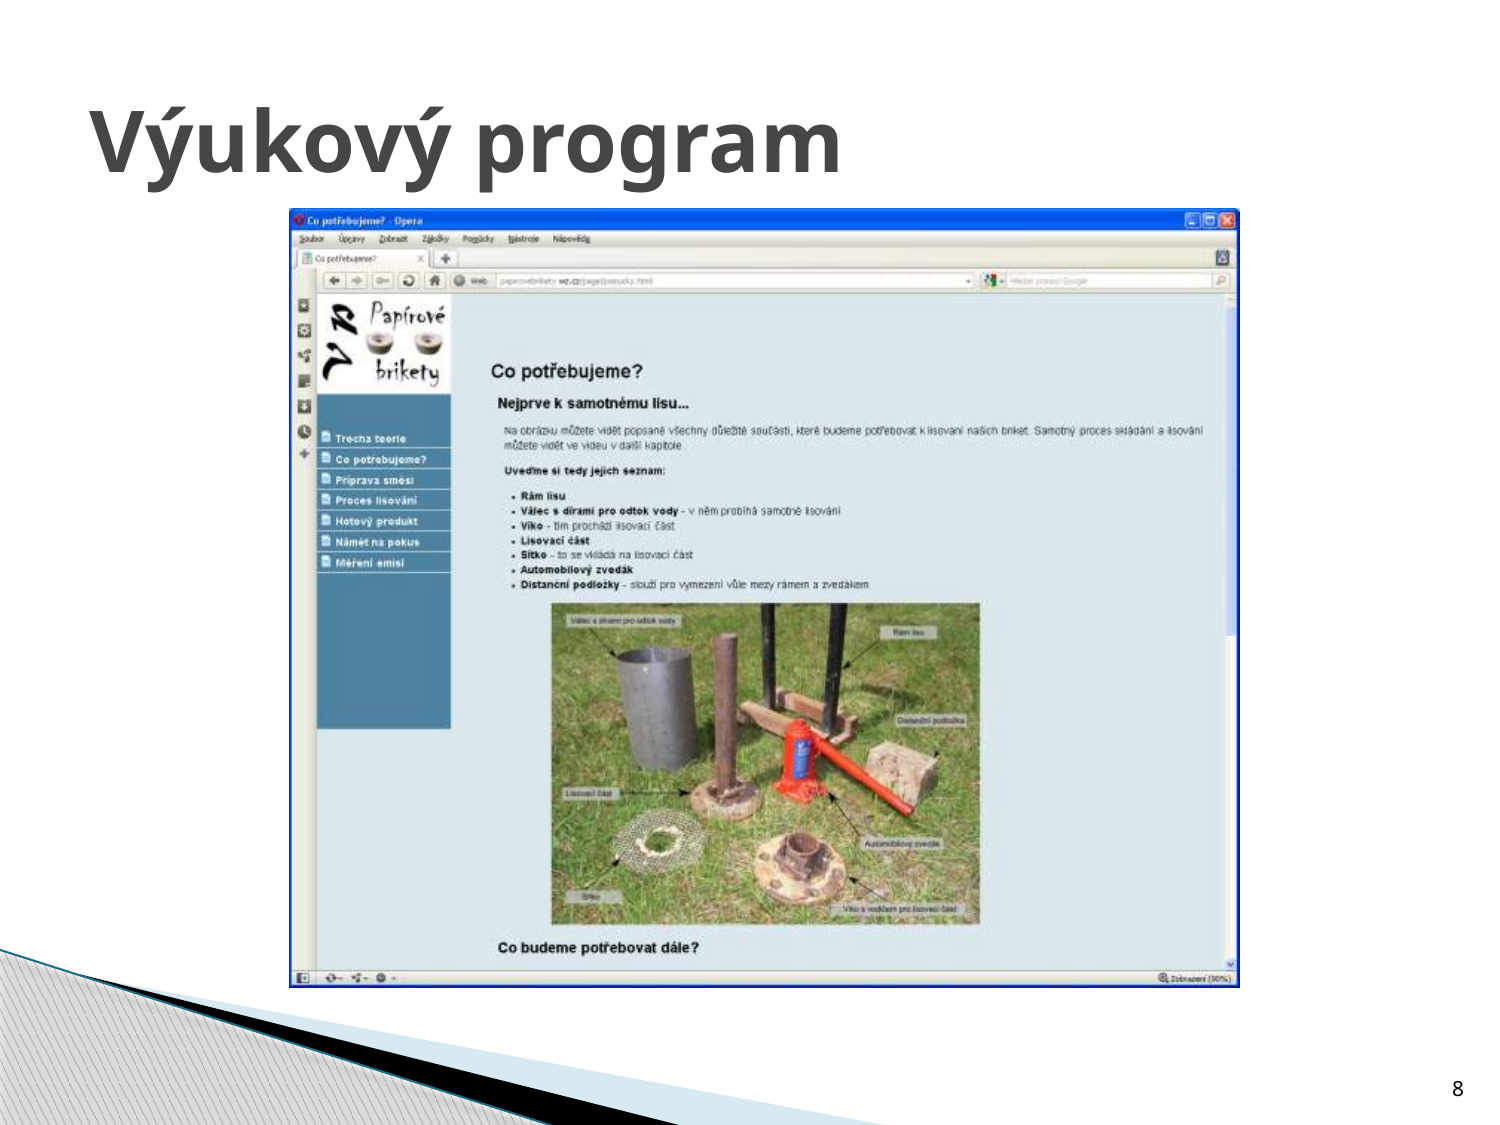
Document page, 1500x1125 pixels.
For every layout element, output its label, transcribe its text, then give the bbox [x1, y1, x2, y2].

title Výukový program [75, 45, 1425, 233]
picture [288, 207, 1240, 988]
slide_number 8 [1418, 1051, 1479, 1112]
